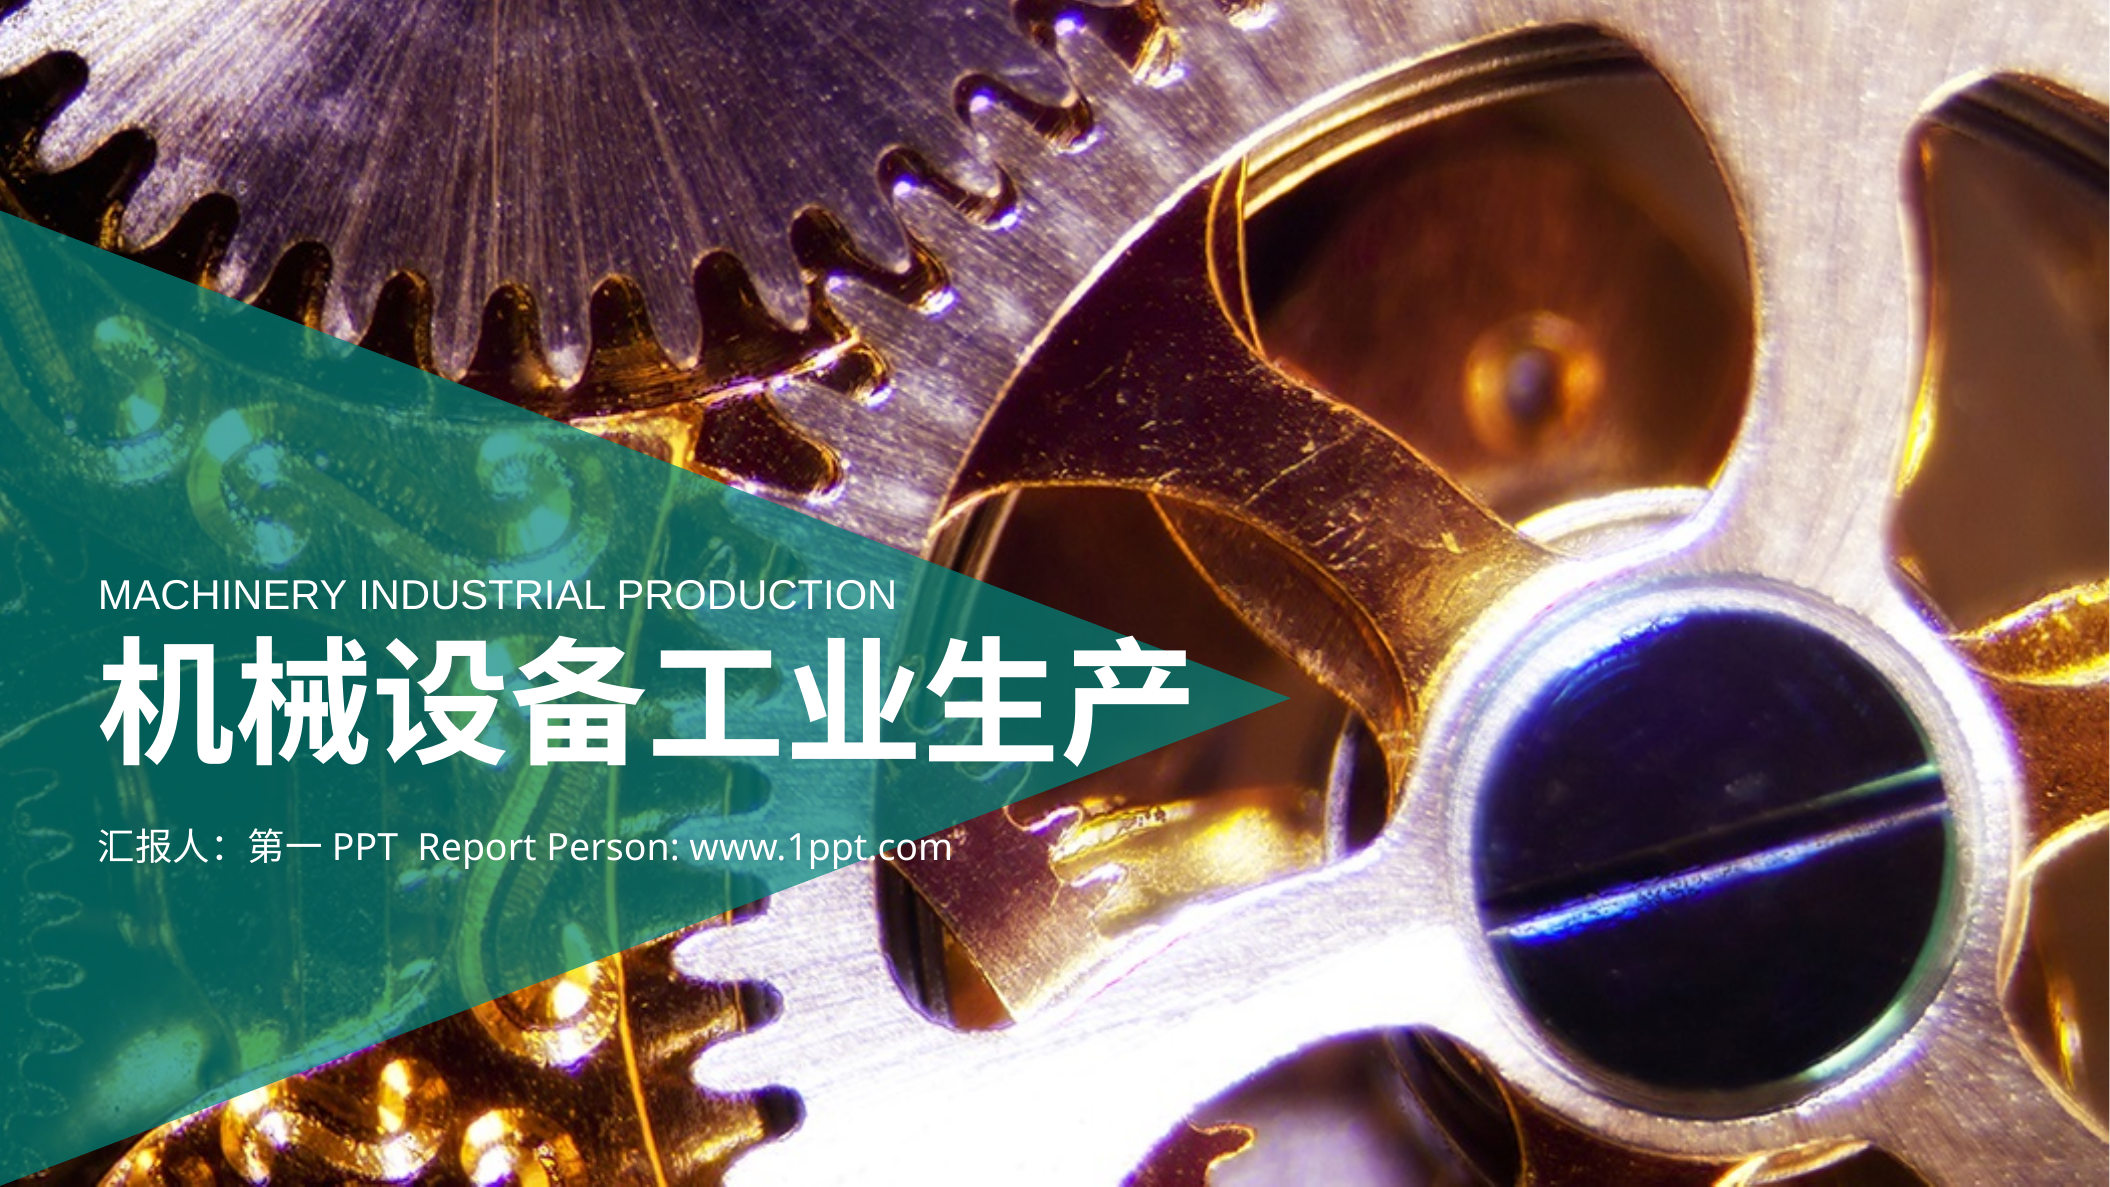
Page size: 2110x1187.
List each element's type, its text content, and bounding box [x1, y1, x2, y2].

text_box 机械设备工业生产 [97, 615, 1215, 781]
text_box 汇报人：第一PPT Report Person: www.1ppt.com [97, 823, 1030, 869]
text_box [0, 209, 1075, 1187]
text_box [1215, 668, 1294, 729]
text_box MACHINERY INDUSTRIAL PRODUCTION [97, 567, 1053, 615]
text_box [0, 0, 2110, 1187]
